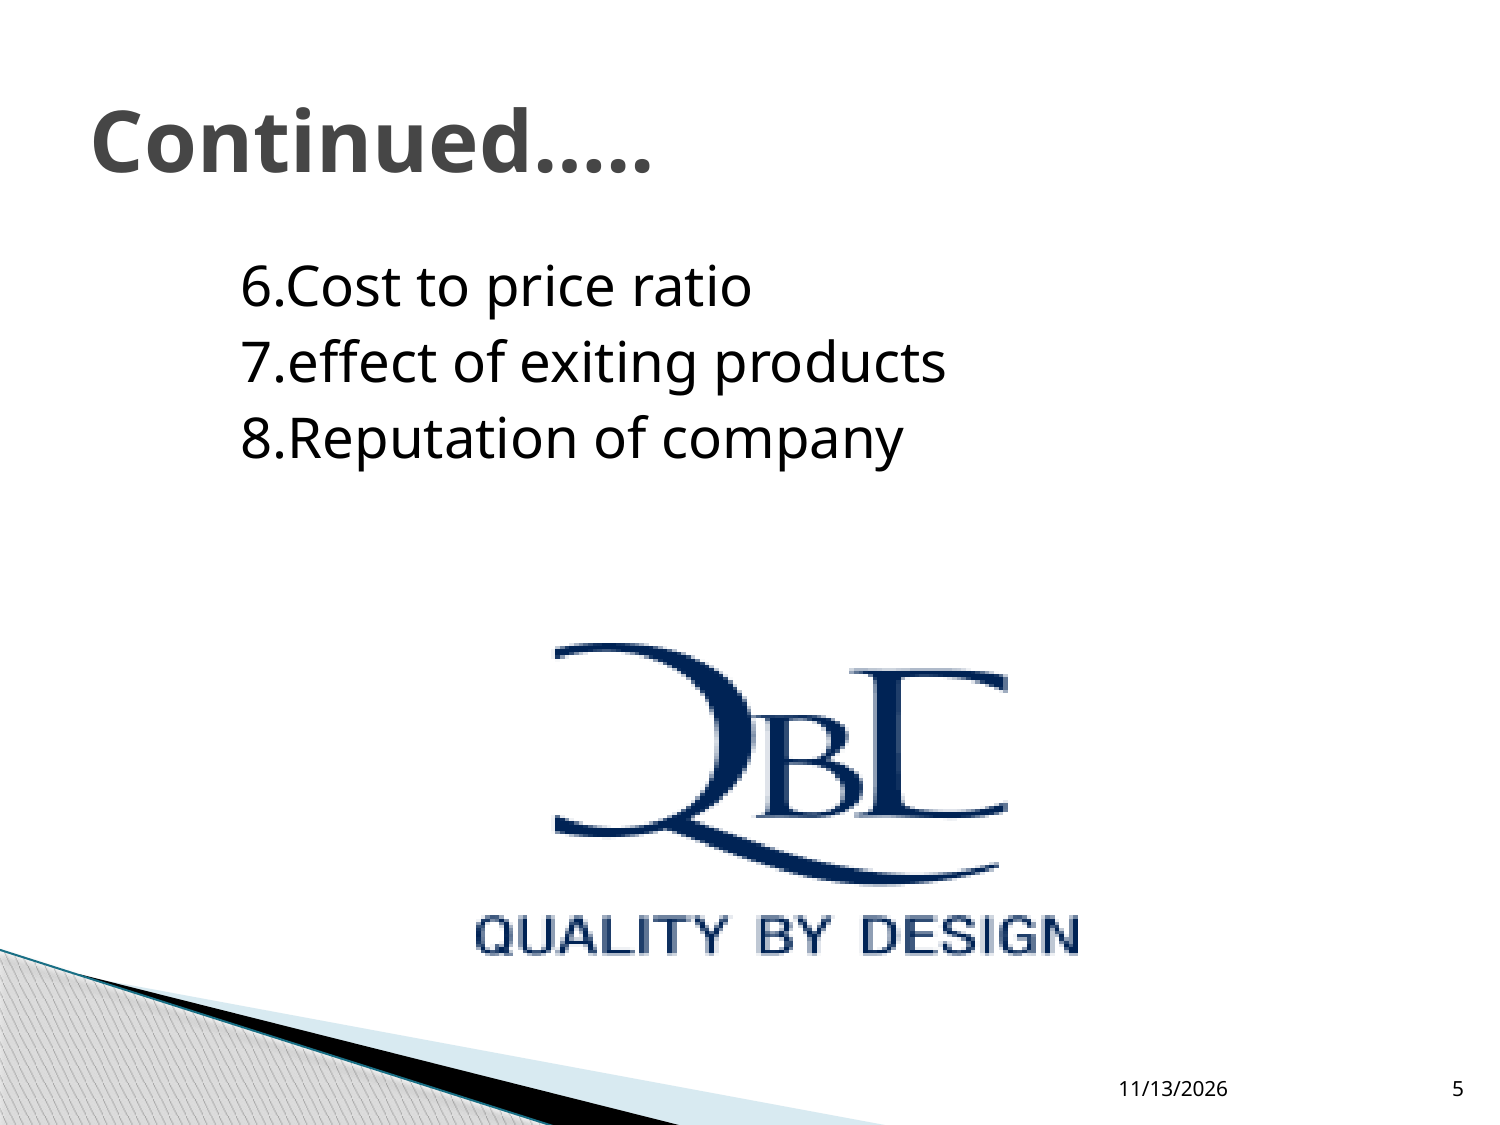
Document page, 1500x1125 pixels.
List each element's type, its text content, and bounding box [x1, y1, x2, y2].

title Continued….. [75, 45, 1425, 233]
picture [424, 612, 1126, 988]
list 6.Cost to price ratio 7.effect of exiting products 8.Reputation of company [75, 243, 1425, 986]
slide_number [1103, 1051, 1418, 1112]
slide_number 5 [1418, 1051, 1479, 1112]
